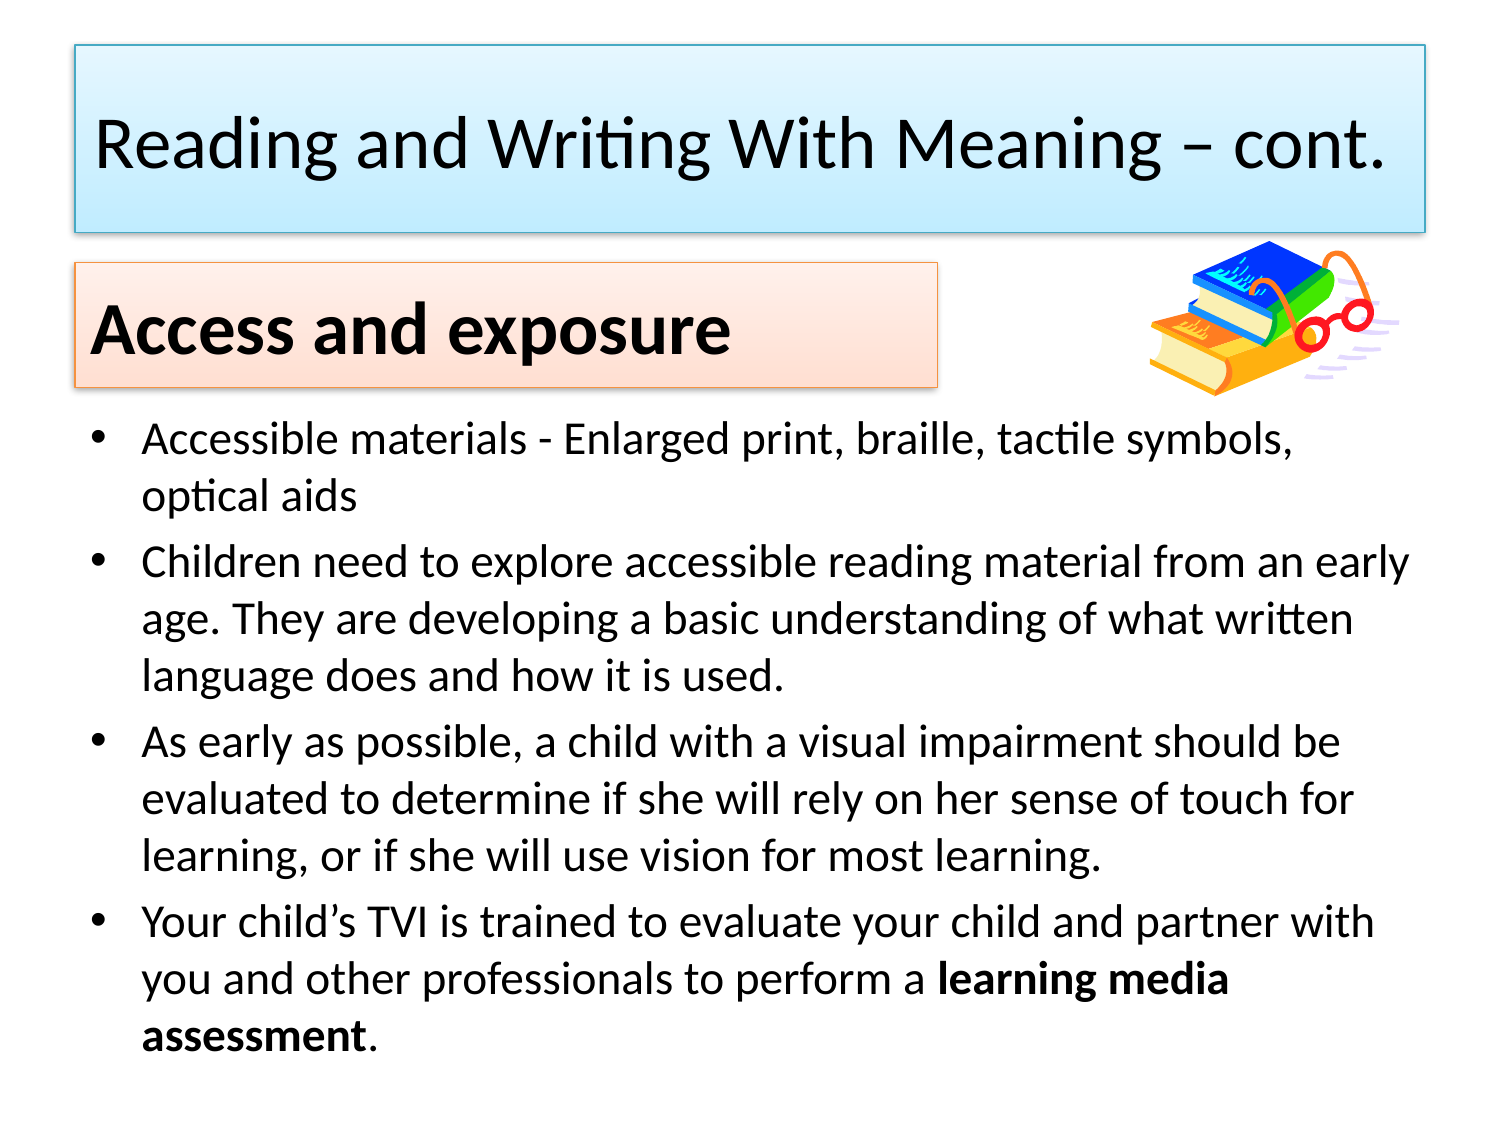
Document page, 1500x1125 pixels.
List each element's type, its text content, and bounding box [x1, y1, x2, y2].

picture [1149, 237, 1404, 401]
title Reading and Writing With Meaning – cont. [74, 44, 1426, 233]
list Accessible materials - Enlarged print, braille, tactile symbols, optical aids Children need to explore accessible reading material from an early age. They are developing a basic understanding of what written language does and how it is used. As early as possible, a child with a visual impairment should be evaluated to determine if she will rely on her sense of touch for learning, or if she will use vision for most learning. Your child’s TVI is trained to evaluate your child and partner with you and other professionals to perform a learning media assessment. [75, 399, 1438, 1075]
text_box Access and exposure [74, 262, 938, 388]
